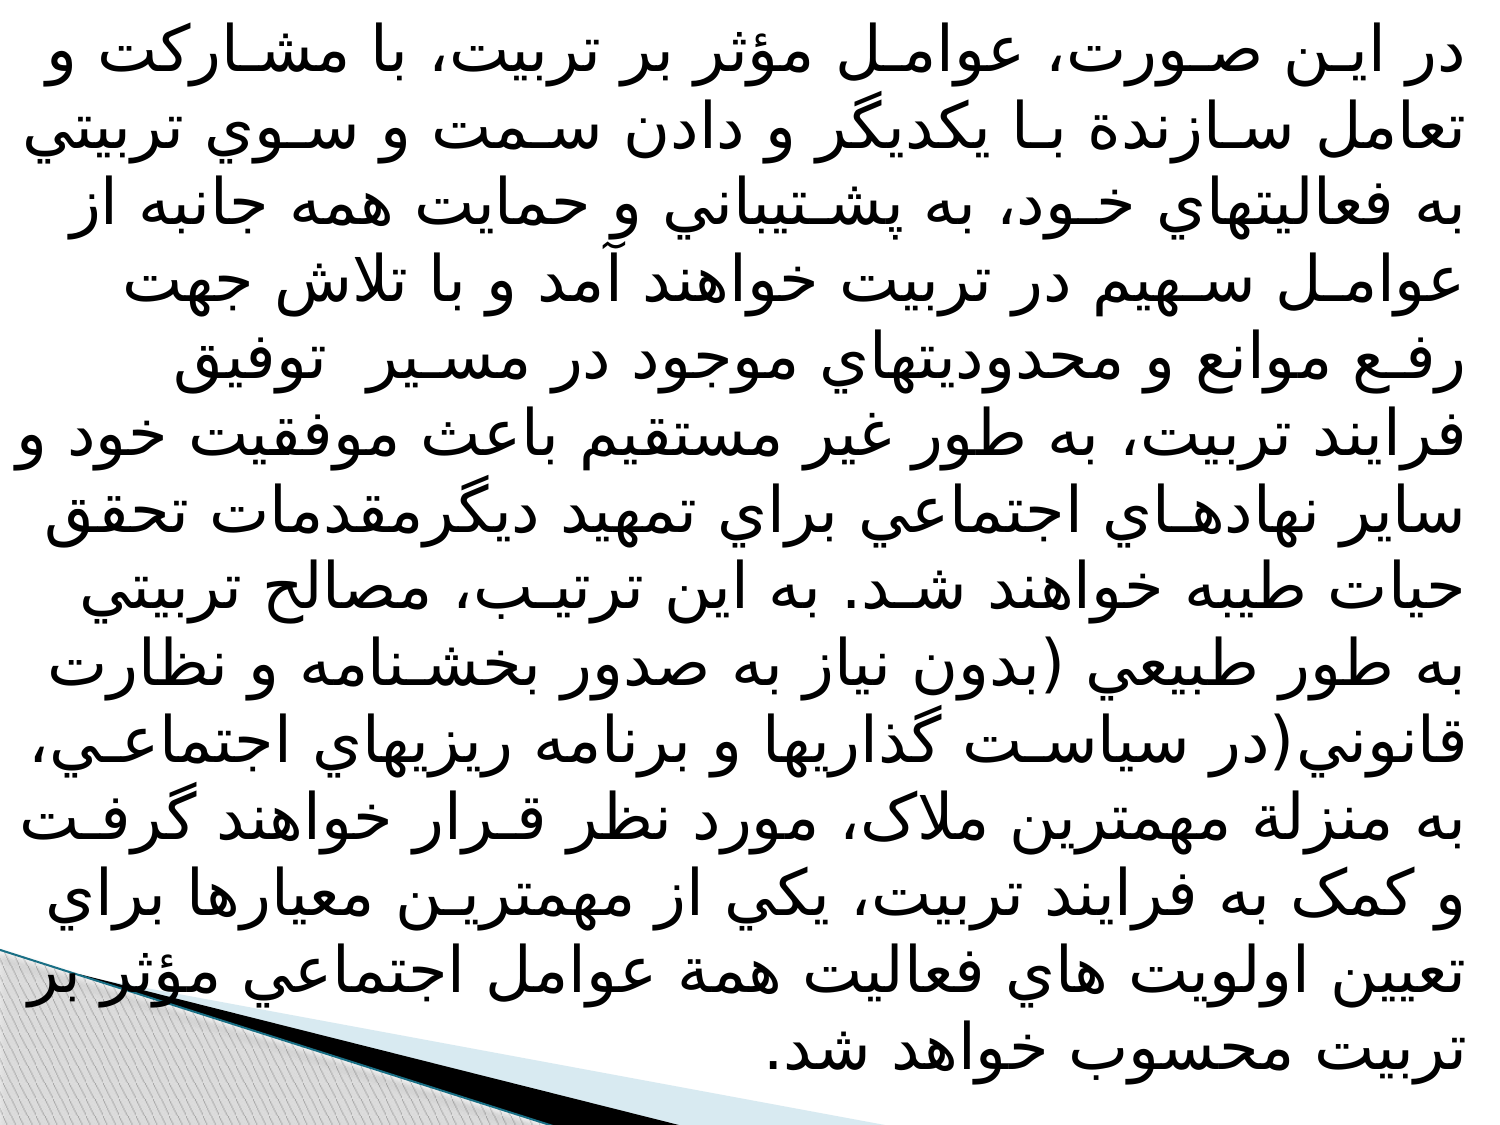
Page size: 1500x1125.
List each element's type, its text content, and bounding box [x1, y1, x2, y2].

list در ايـن صـورت، عوامـل مؤثر بر تربيت، با مشـارکت و تعامل سـازندة بـا يكديگر و دادن سـمت و سـوي تربيتي به فعاليتهاي خـود، به پشـتيباني و حمايت همه جانبه از عوامـل سـهيم در تربيت خواهند آمد و با تلاش جهت رفـع موانع و محدوديتهاي موجود در مسـير توفيق فرايند تربيت، به طور غير مستقيم باعث موفقيت خود و ساير نهادهـاي اجتماعي براي تمهيد ديگرمقدمات تحقق حيات طيبه خواهند شـد. به اين ترتيـب، مصالح تربيتي به طور طبيعي (بدون نياز به صدور بخشـنامه و نظارت قانوني(در سياسـت گذاريها و برنامه ريزيهاي اجتماعـي، به منزلة مهمترين ملاک، مورد نظر قـرار خواهند گرفـت و کمک به فرايند تربيت، يکي از مهمتريـن معيارها براي تعيين اولويت هاي فعاليت همة عوامل اجتماعي مؤثر بر تربيت محسوب خواهد شد. [0, 0, 1500, 1125]
